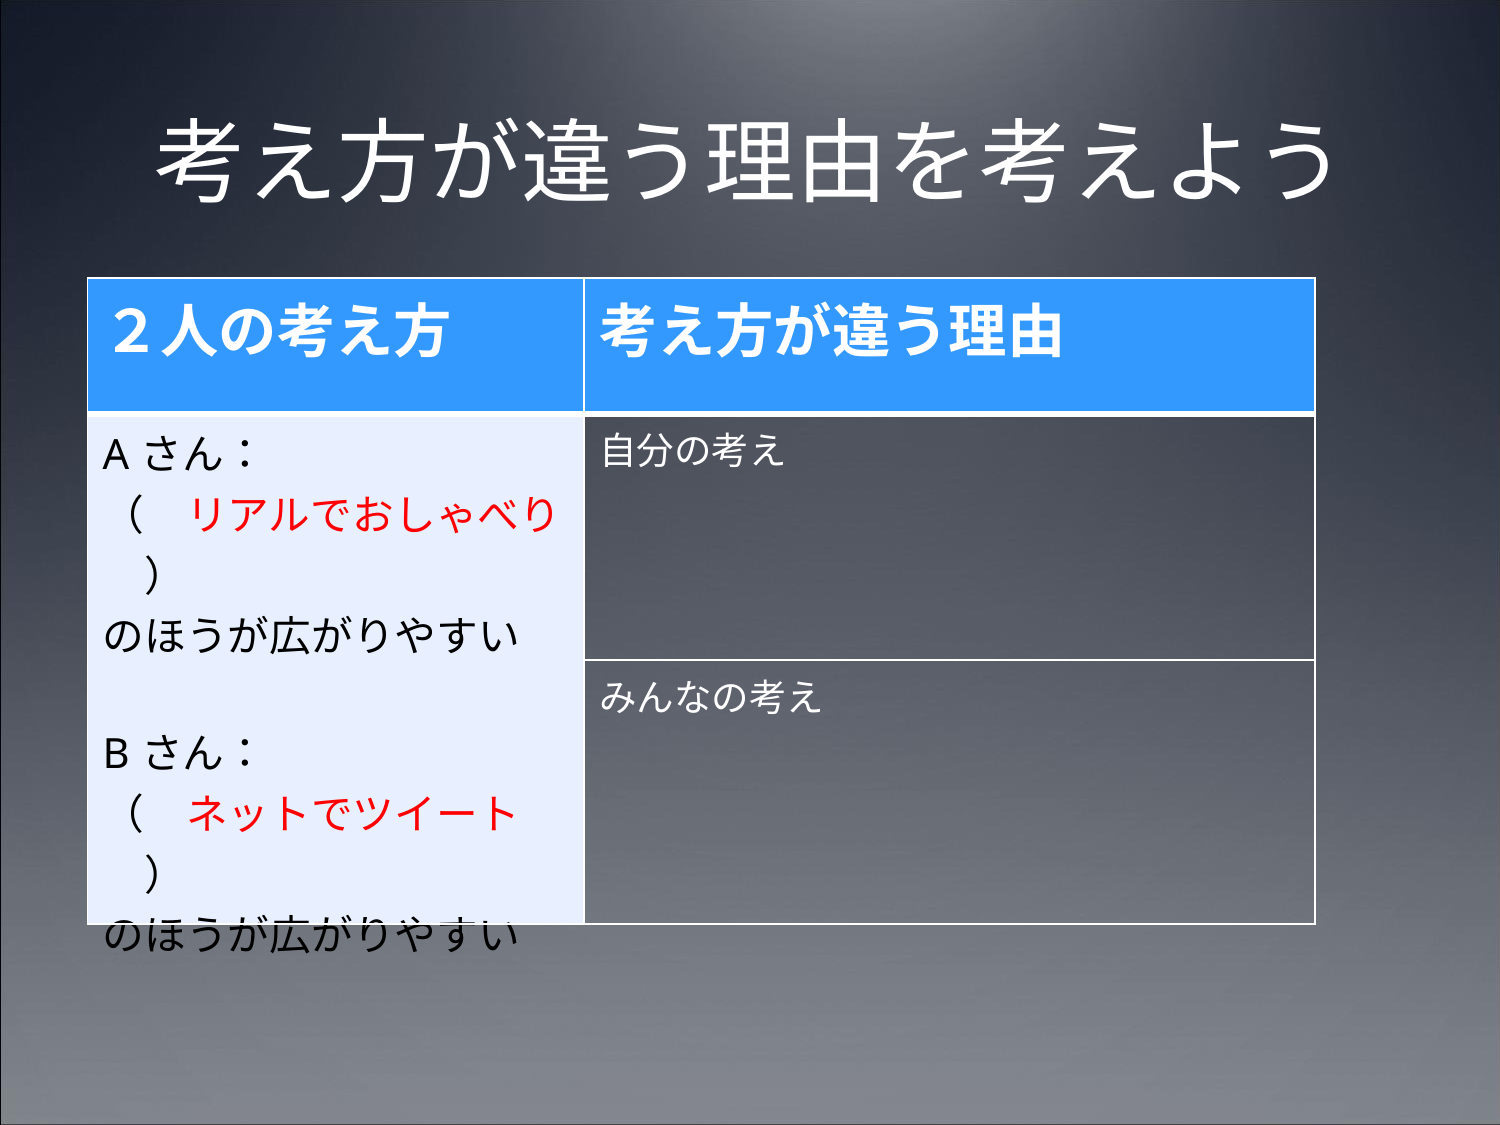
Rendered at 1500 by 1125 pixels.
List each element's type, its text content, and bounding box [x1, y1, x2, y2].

table_cell 自分の考え [585, 417, 1314, 659]
table_header ２人の考え方 [88, 279, 583, 411]
table_cell Aさん： （ リアルでおしゃべり ） のほうが広がりやすい Bさん： （ ネットでツイート ） のほうが広がりやすい [88, 417, 583, 923]
table_cell みんなの考え [585, 661, 1314, 923]
table_header 考え方が違う理由 [585, 279, 1314, 411]
picture [0, 0, 1500, 1125]
text_box 考え方が違う理由を考えよう [139, 96, 1362, 221]
